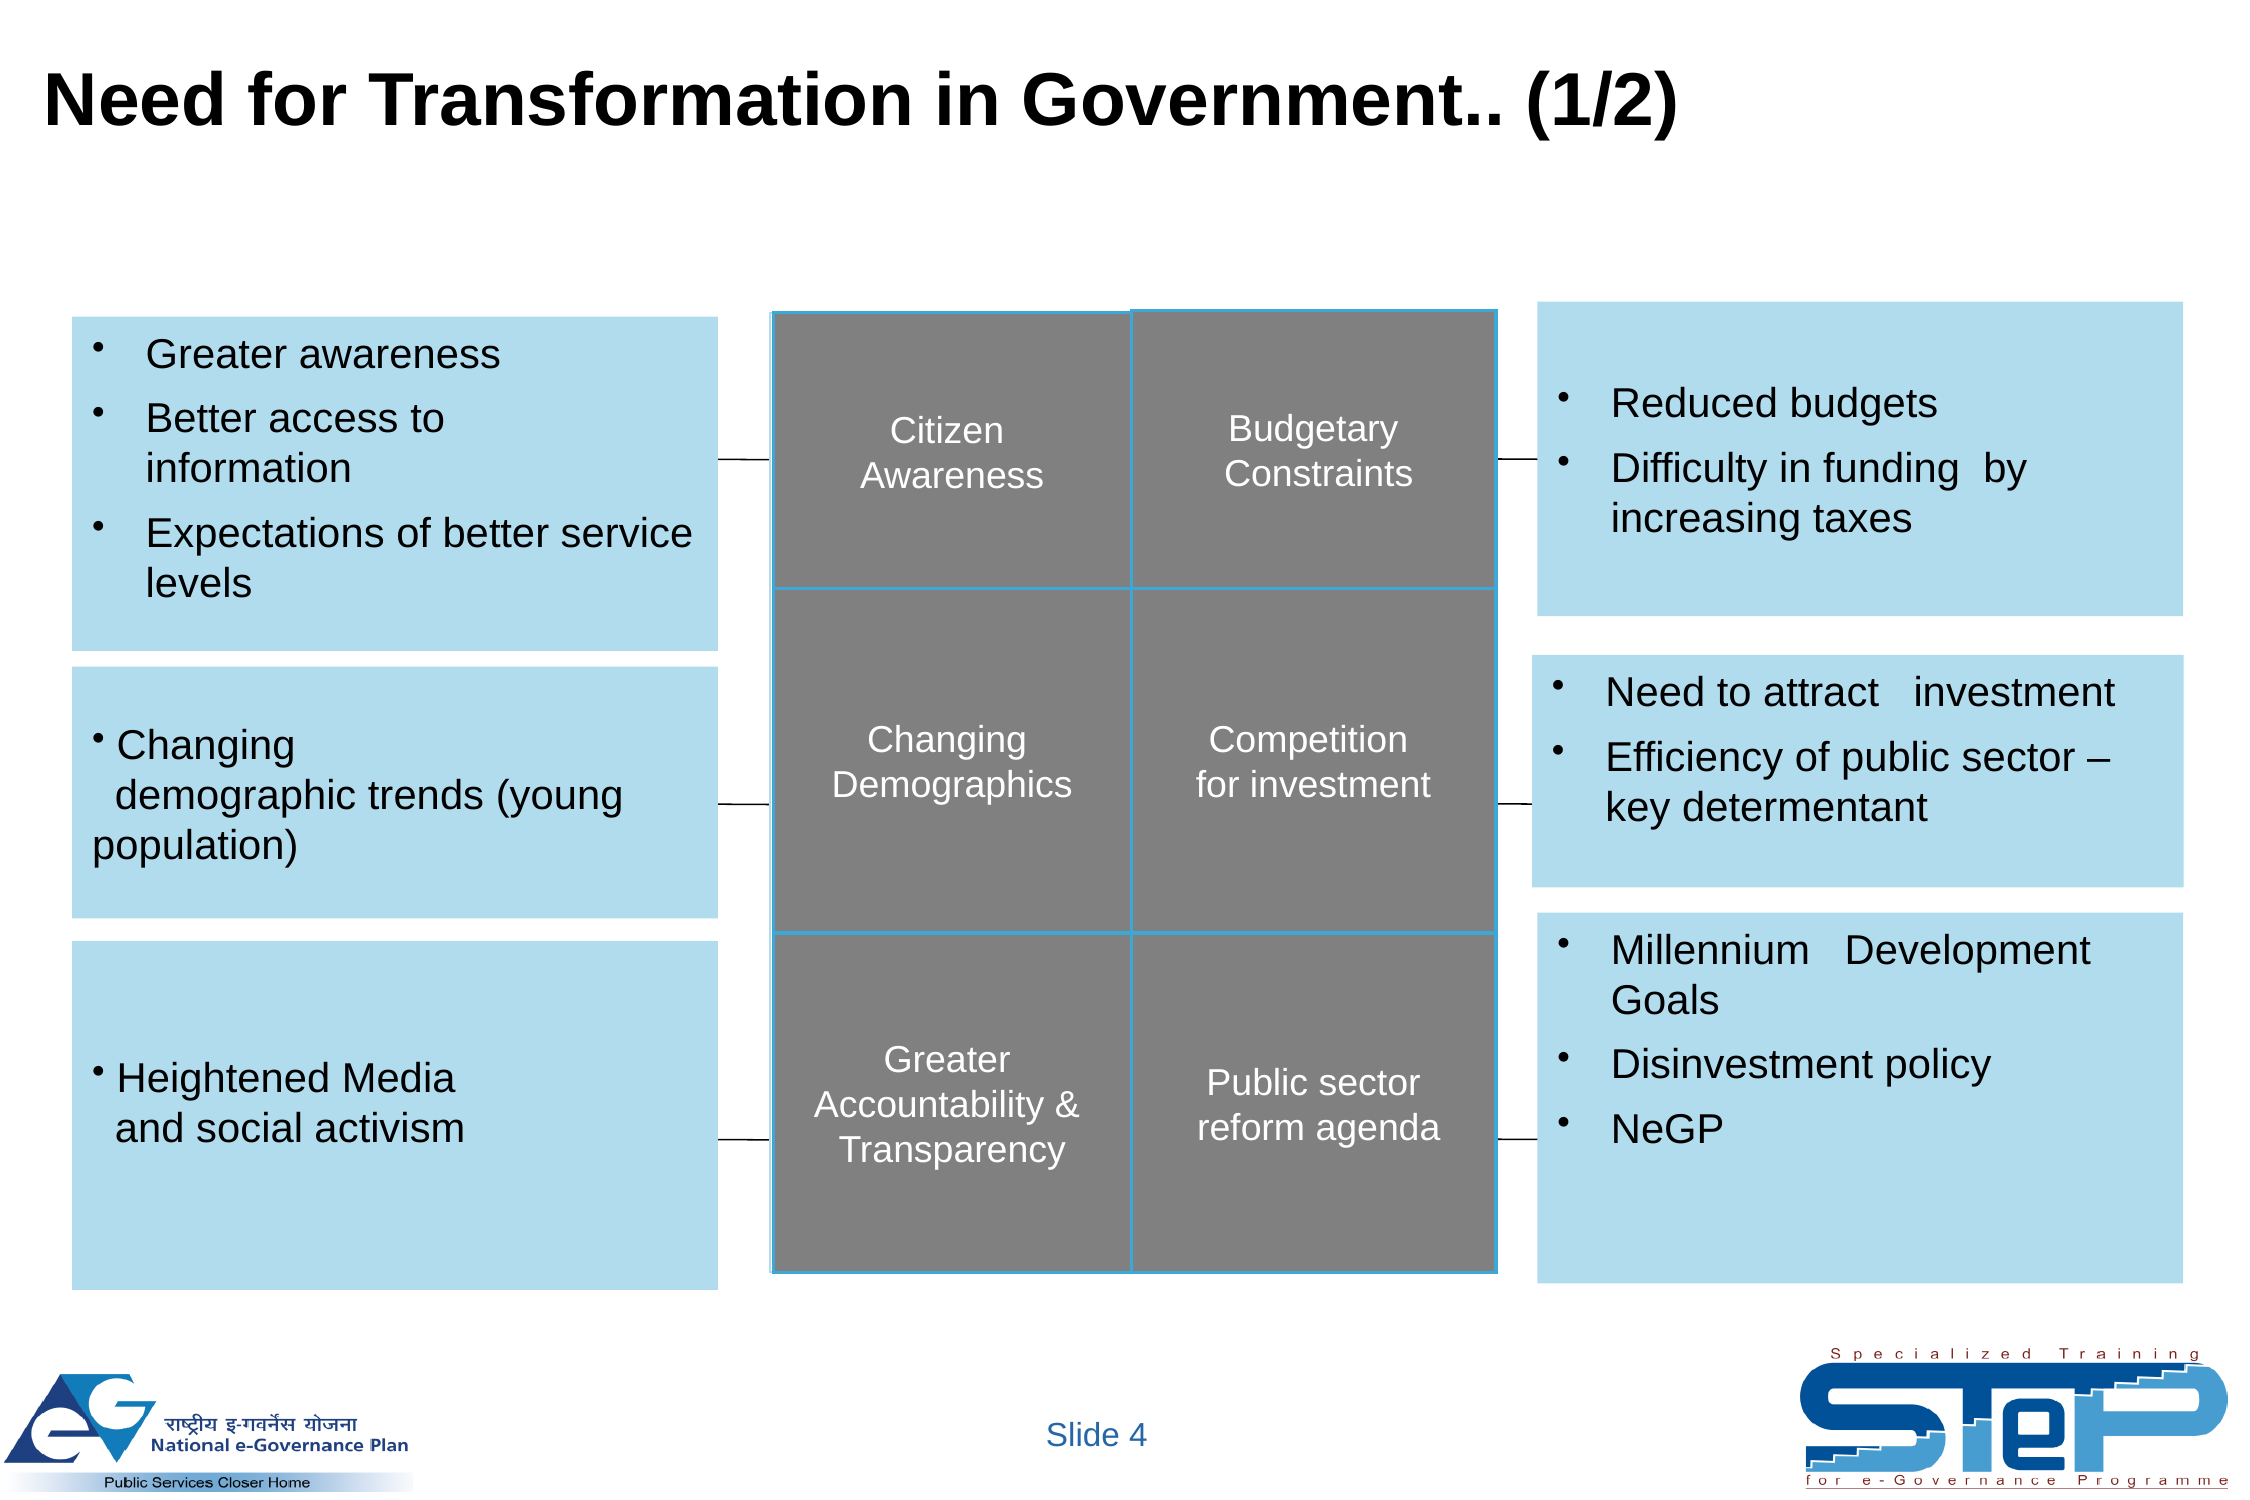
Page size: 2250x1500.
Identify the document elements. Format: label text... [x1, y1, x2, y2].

text_box Need to attract investment Efficiency of public sector – key determentant [1532, 654, 2184, 888]
title Need for Transformation in Government.. (1/2) [44, 50, 2211, 216]
picture [1800, 1348, 2228, 1489]
picture [3, 1374, 413, 1492]
text_box Budgetary Constraints [1131, 310, 1496, 588]
text_box Millennium Development Goals Disinvestment policy NeGP [1537, 912, 2184, 1284]
text_box Heightened Media and social activism [72, 940, 718, 1290]
text_box Greater Accountability & Transparency [773, 932, 1131, 1273]
text_box Reduced budgets Difficulty in funding by increasing taxes [1537, 301, 2184, 617]
text_box Citizen Awareness [773, 312, 1131, 588]
text_box Public sector reform agenda [1131, 932, 1496, 1273]
text_box Competition for investment [1131, 588, 1496, 932]
text_box Greater awareness Better access to information Expectations of better service levels [72, 316, 718, 651]
text_box Changing demographic trends (young population) [72, 666, 718, 919]
text_box [769, 312, 773, 1273]
text_box Changing Demographics [773, 588, 1131, 932]
